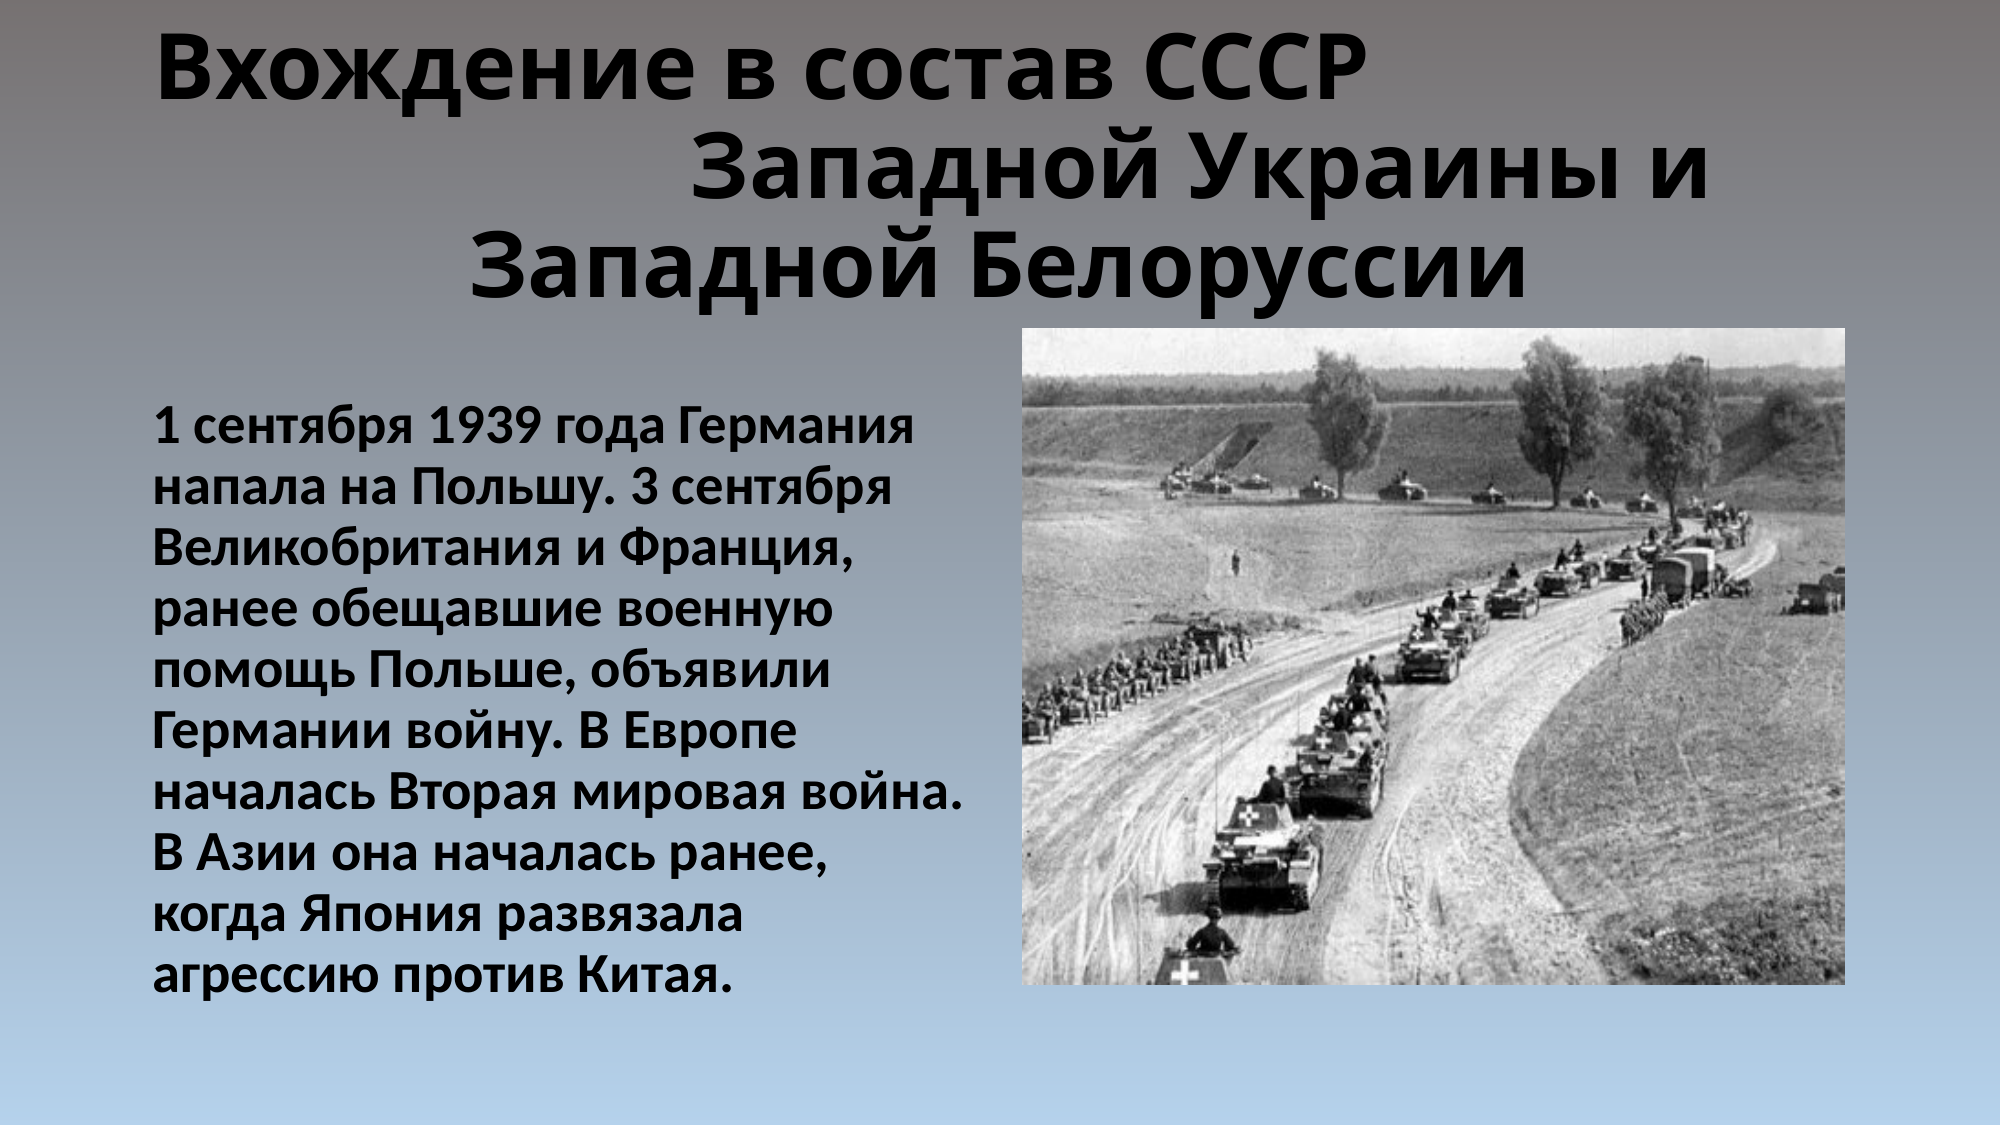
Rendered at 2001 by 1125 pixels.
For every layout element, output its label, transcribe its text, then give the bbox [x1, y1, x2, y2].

picture [1022, 328, 1845, 985]
title Вхождение в состав СССР Западной Украины и Западной Белоруссии [137, 59, 1863, 278]
list 1 сентября 1939 года Германия напала на Польшу. 3 сентября Великобритания и Франция, ранее обещавшие военную помощь Польше, объявили Германии войну. В Европе началась Вторая мировая война. В Азии она началась ранее, когда Япония развязала агрессию против Китая. [137, 299, 993, 1014]
